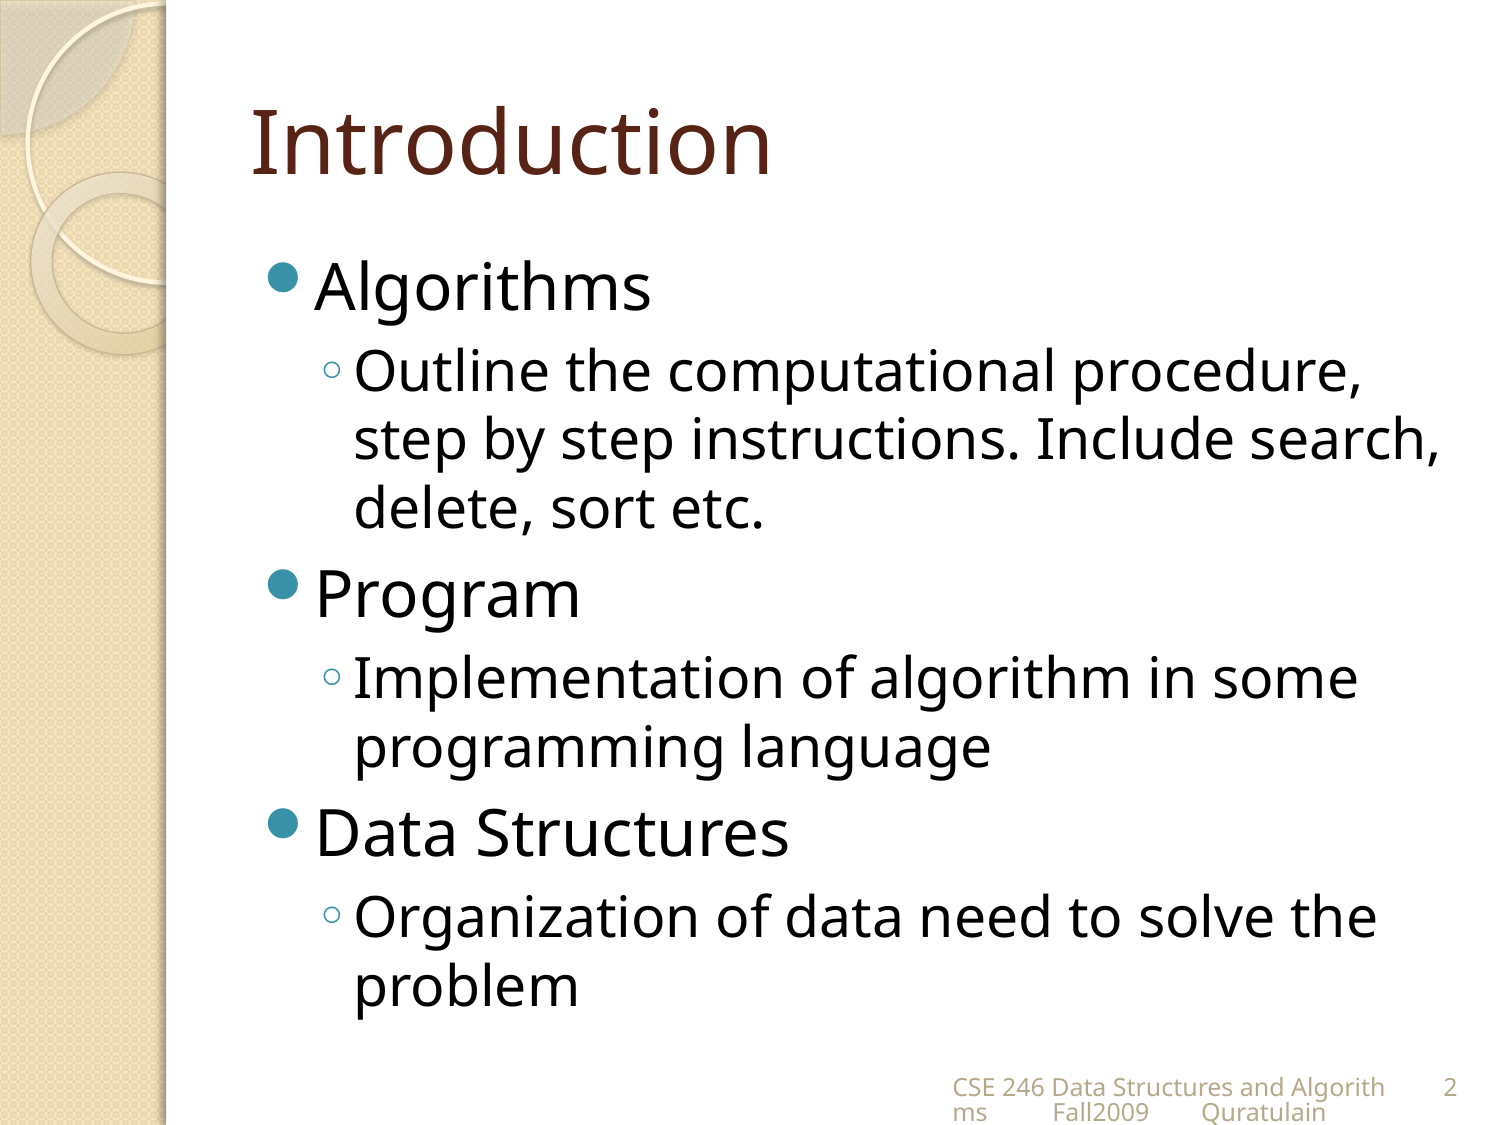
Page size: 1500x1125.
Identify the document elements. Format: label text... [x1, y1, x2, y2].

footer CSE 246 Data Structures and Algorithms Fall2009 Quratulain [937, 1034, 1413, 1113]
slide_number 2 [1413, 1034, 1488, 1113]
list Algorithms Outline the computational procedure, step by step instructions. Include search, delete, sort etc. Program Implementation of algorithm in some programming language Data Structures Organization of data need to solve the problem [235, 237, 1466, 1025]
title Introduction [235, 45, 1466, 233]
